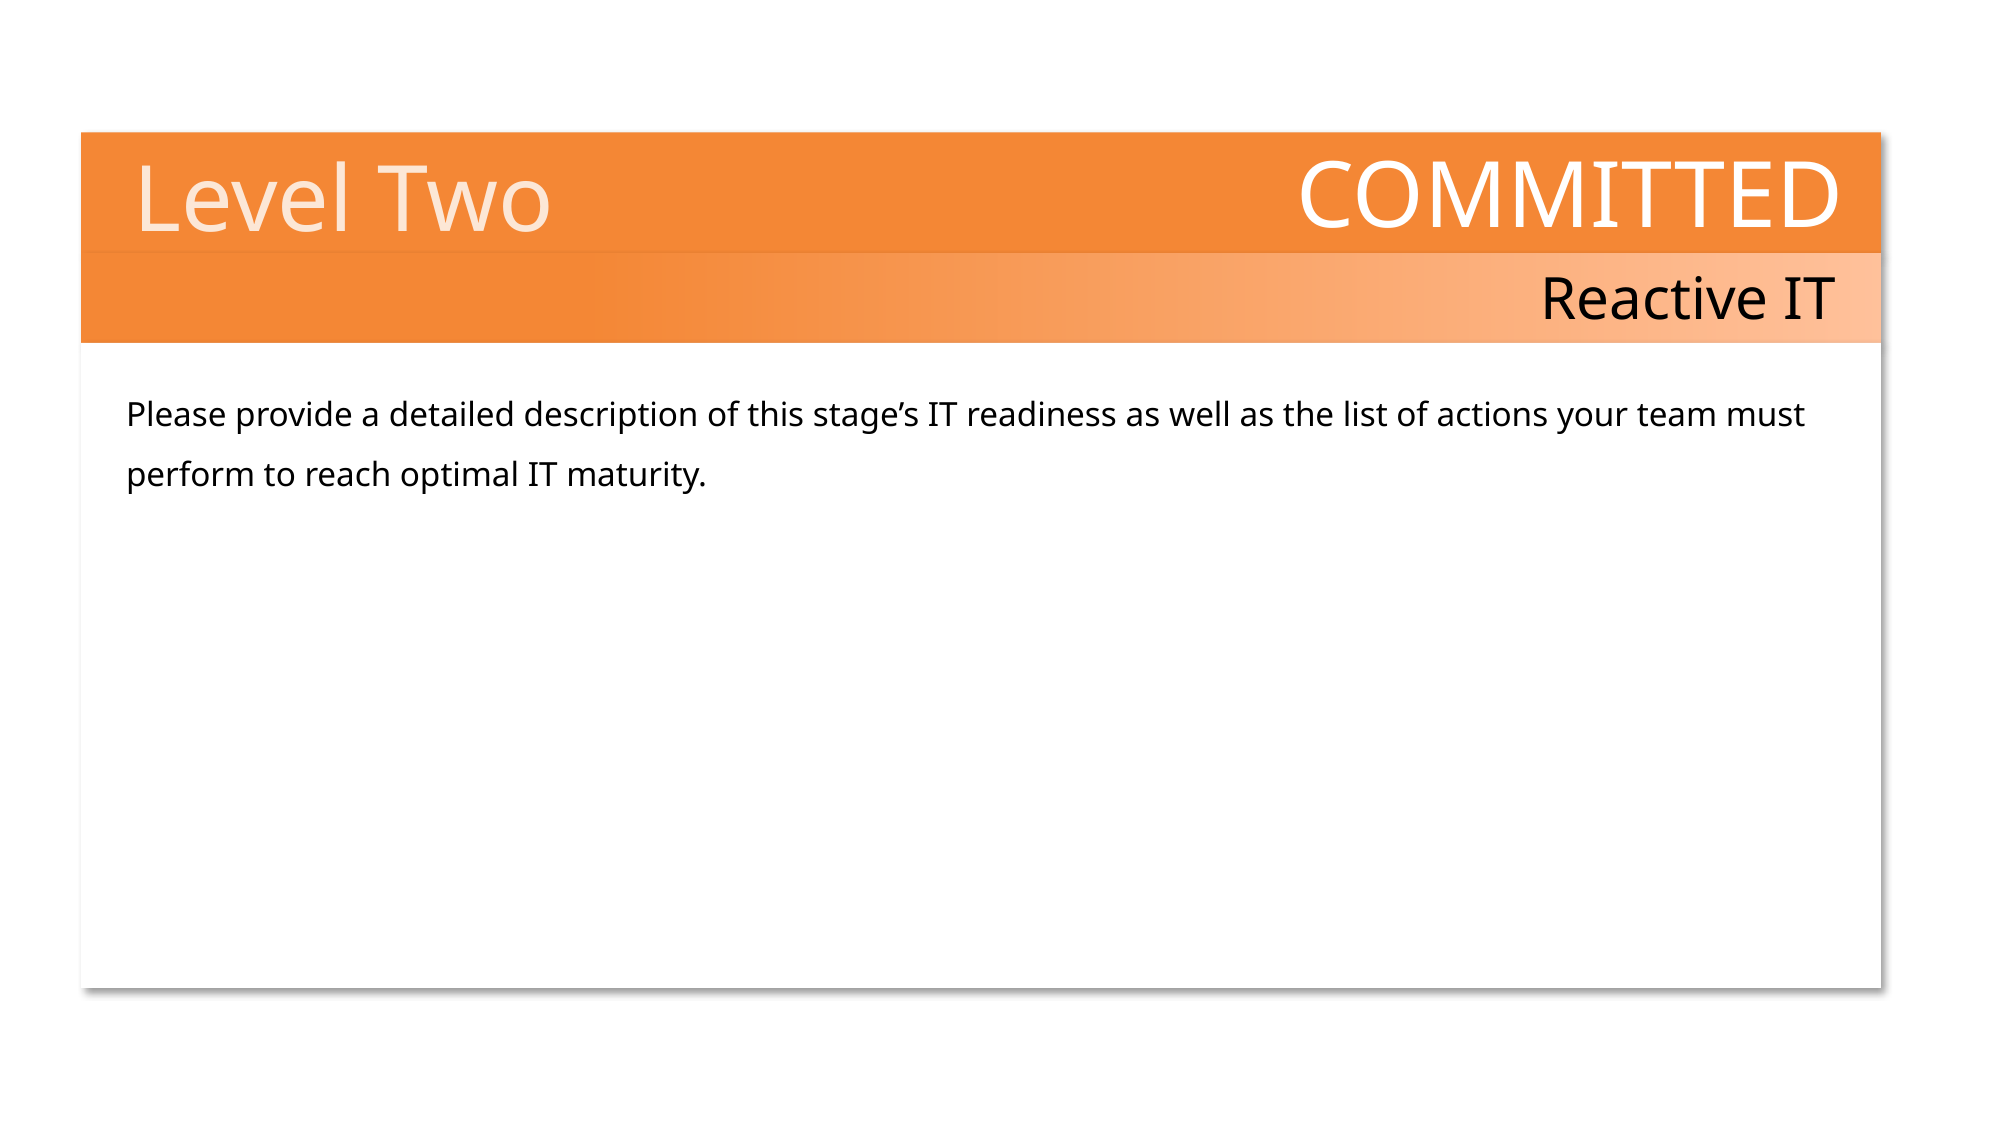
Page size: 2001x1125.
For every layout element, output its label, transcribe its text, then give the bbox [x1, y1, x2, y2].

text_box Reactive IT [80, 252, 1882, 342]
text_box Level Two [118, 132, 838, 258]
text_box COMMITTED [80, 131, 1882, 252]
text_box Please provide a detailed description of this stage’s IT readiness as well as the list of actions your team must perform to reach optimal IT maturity. [80, 342, 1882, 989]
